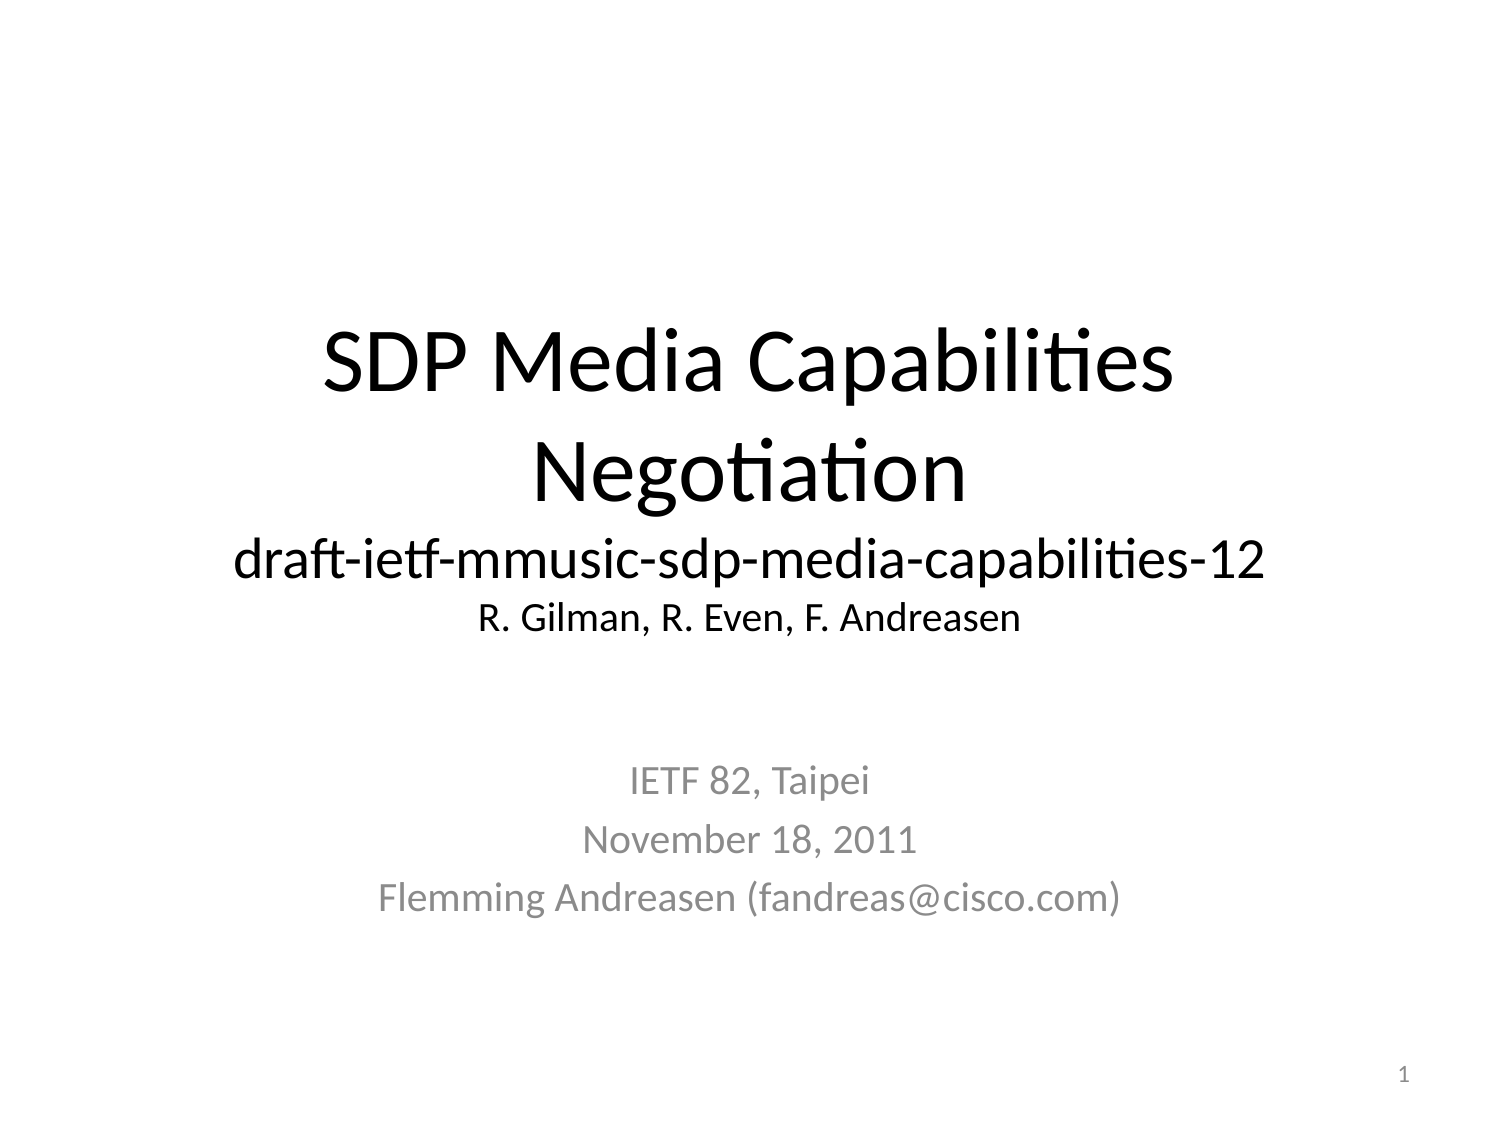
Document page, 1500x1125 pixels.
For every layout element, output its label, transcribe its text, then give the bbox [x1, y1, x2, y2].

title SDP Media Capabilities Negotiation draft-ietf-mmusic-sdp-media-capabilities-12 R. Gilman, R. Even, F. Andreasen [112, 349, 1388, 591]
slide_number 1 [1074, 1042, 1425, 1103]
subtitle IETF 82, Taipei November 18, 2011 Flemming Andreasen (fandreas@cisco.com) [224, 745, 1276, 1034]
